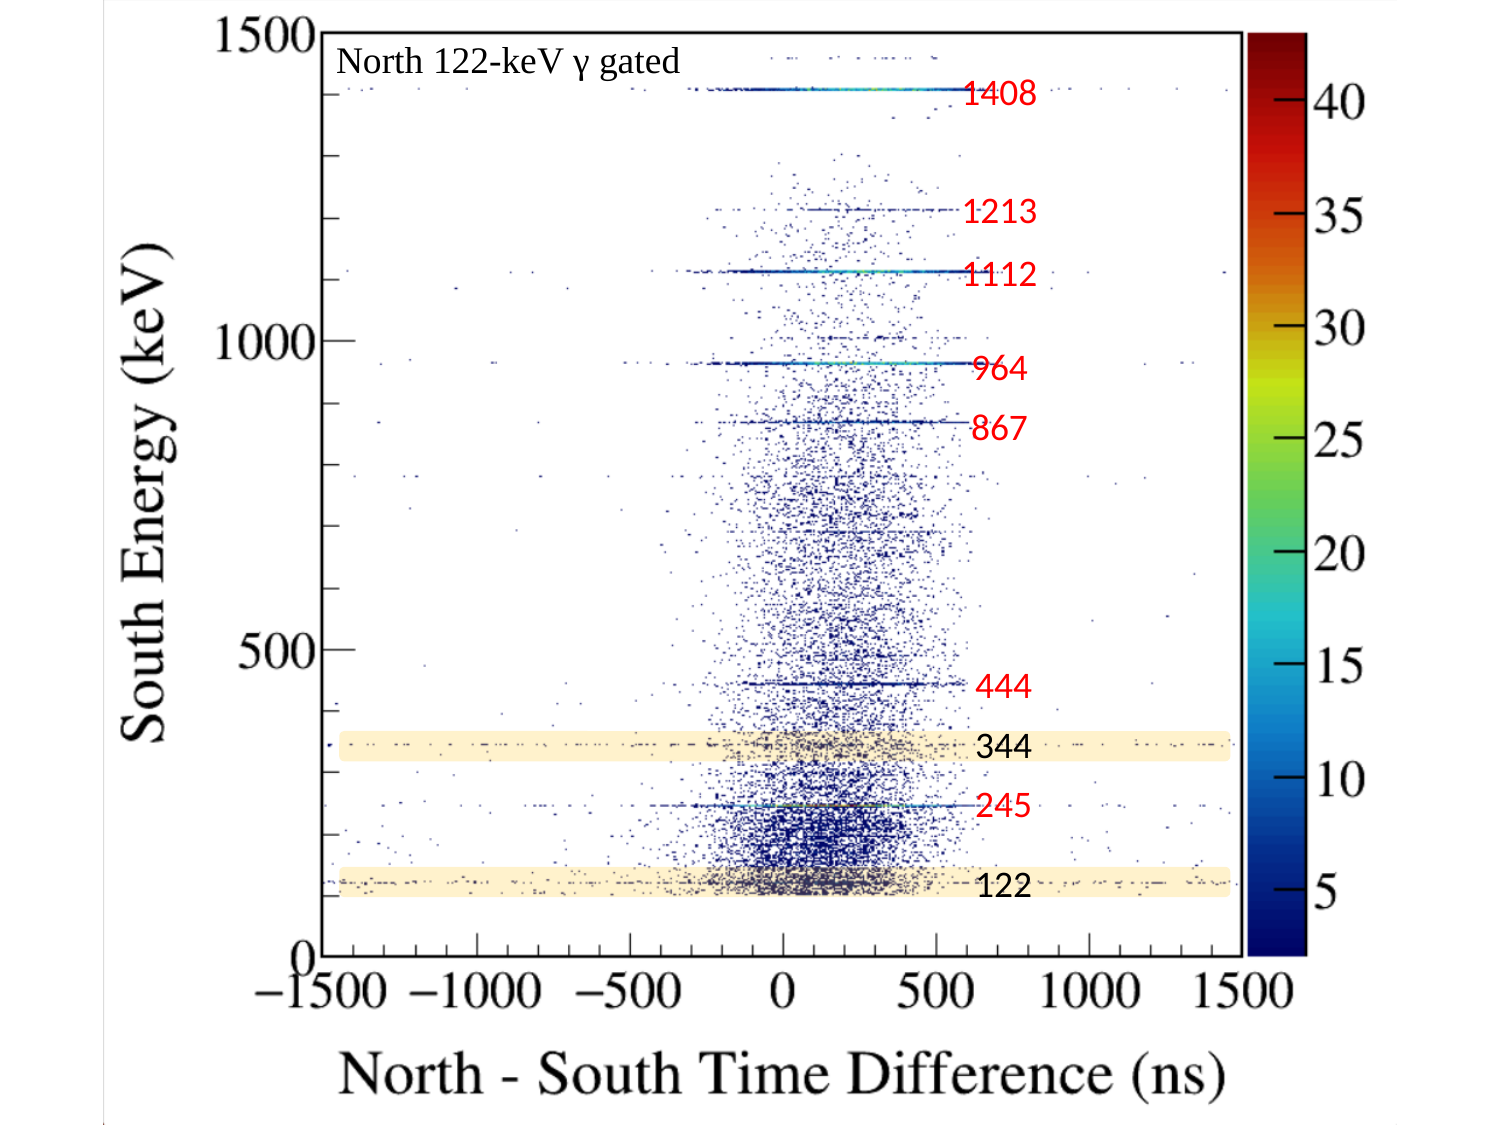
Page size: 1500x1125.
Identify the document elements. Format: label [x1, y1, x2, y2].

picture [103, 0, 1397, 1125]
